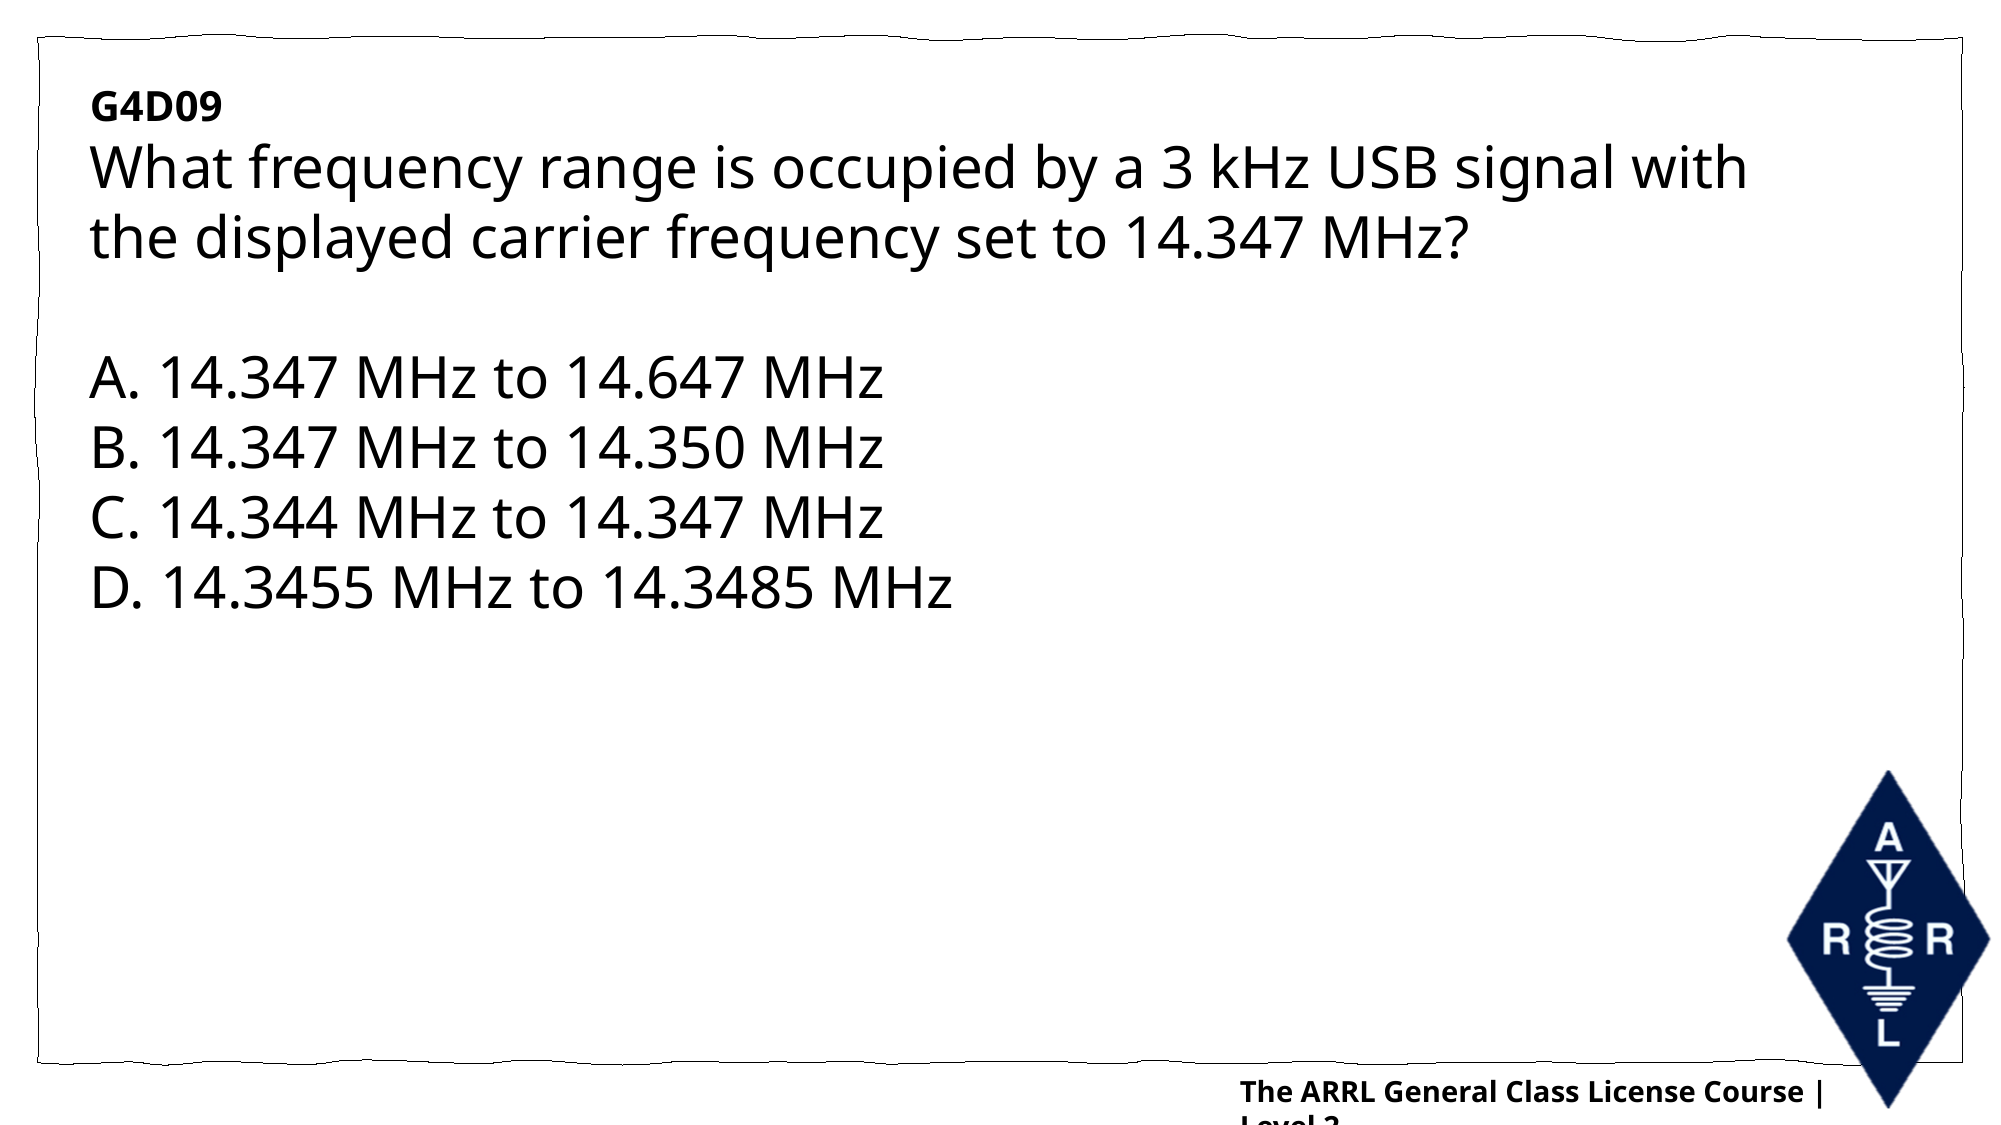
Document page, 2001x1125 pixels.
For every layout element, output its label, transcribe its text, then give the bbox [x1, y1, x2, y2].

text_box G4D09 What frequency range is occupied by a 3 kHz USB signal with the displayed carrier frequency set to 14.347 MHz? A. 14.347 MHz to 14.647 MHz B. 14.347 MHz to 14.350 MHz C. 14.344 MHz to 14.347 MHz D. 14.3455 MHz to 14.3485 MHz [75, 72, 1850, 628]
picture [1773, 752, 1999, 1125]
